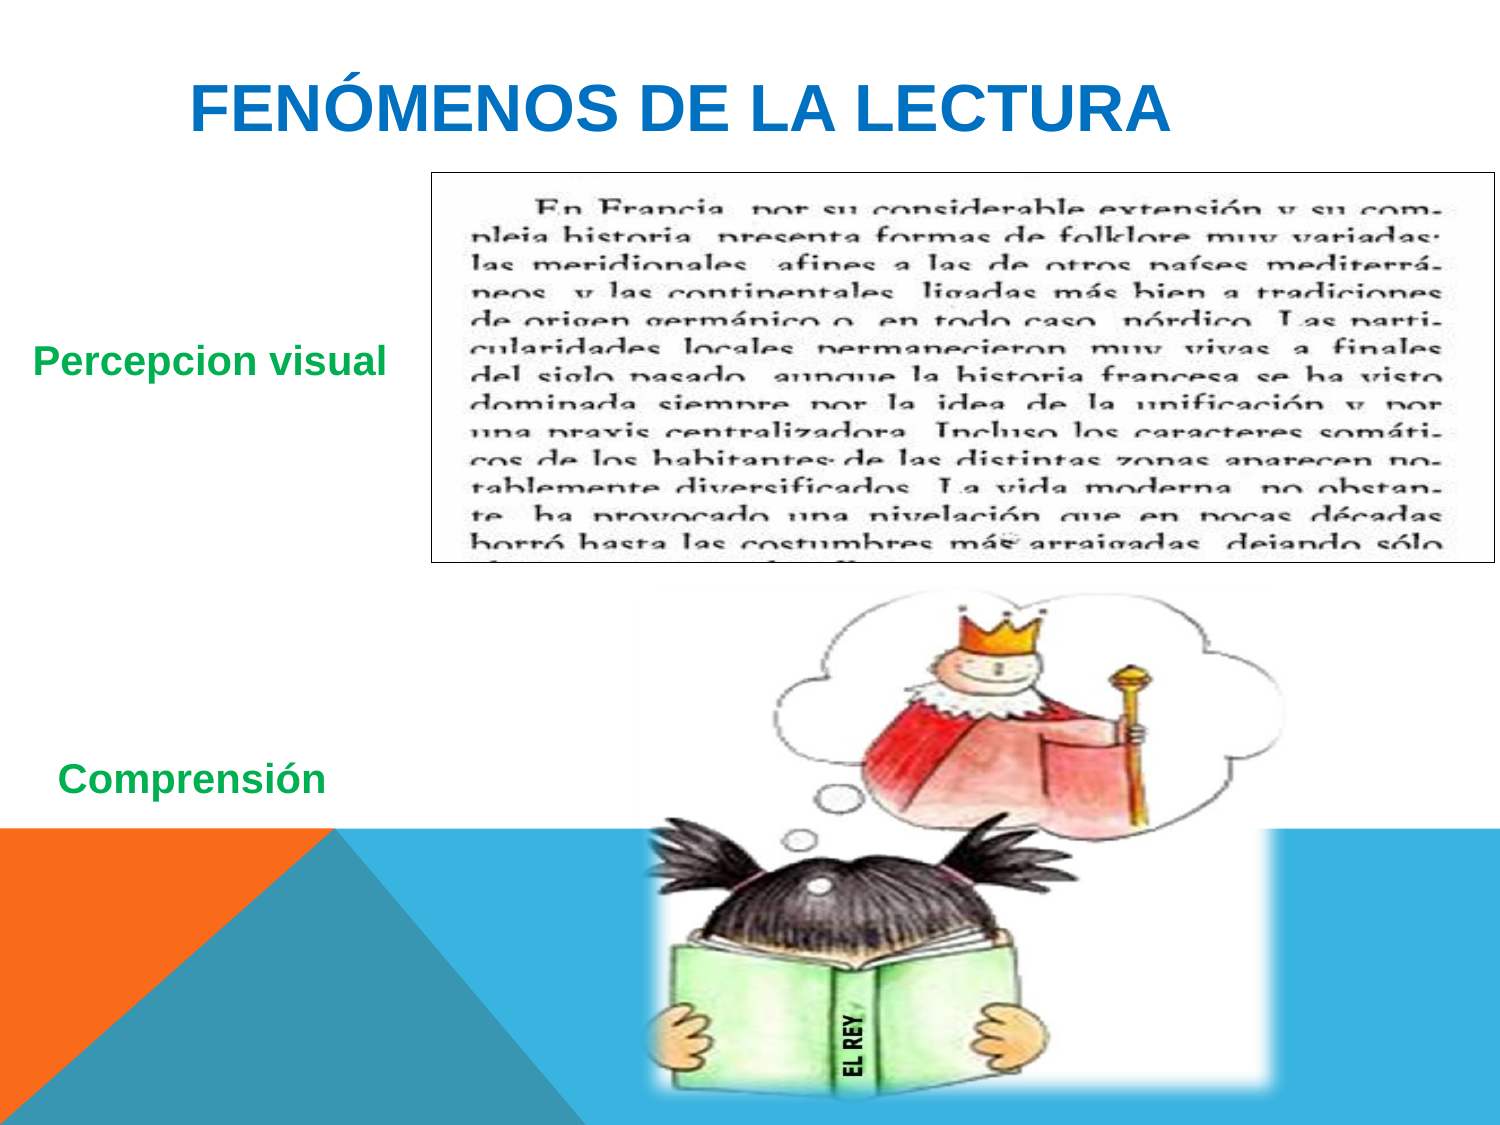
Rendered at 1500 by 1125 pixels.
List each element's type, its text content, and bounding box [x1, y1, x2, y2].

title Fenómenos de la lectura [64, 59, 1299, 150]
list Percepcion visual [17, 326, 425, 417]
picture [637, 585, 1289, 1105]
picture [430, 172, 1495, 563]
text_box Comprensión [42, 744, 504, 835]
